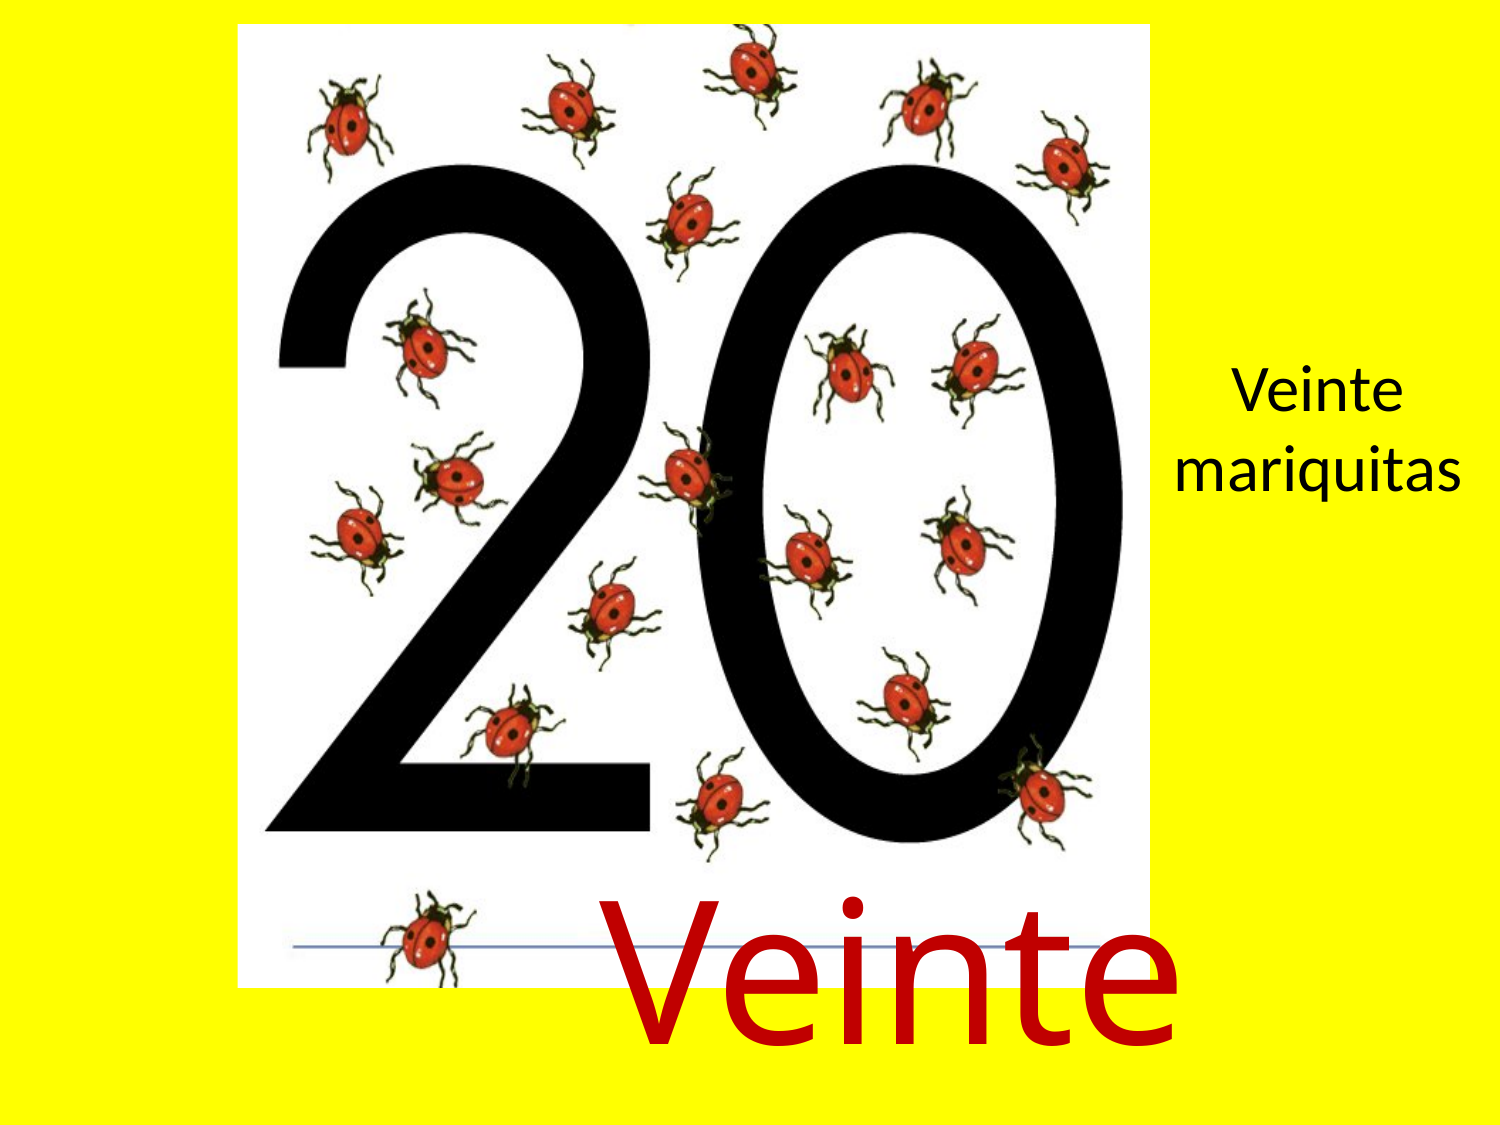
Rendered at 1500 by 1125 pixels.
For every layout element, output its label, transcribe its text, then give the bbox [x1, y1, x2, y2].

text_box Veinte mariquitas [1155, 337, 1481, 513]
picture [237, 24, 1151, 988]
subtitle Veinte [512, 837, 1275, 1125]
